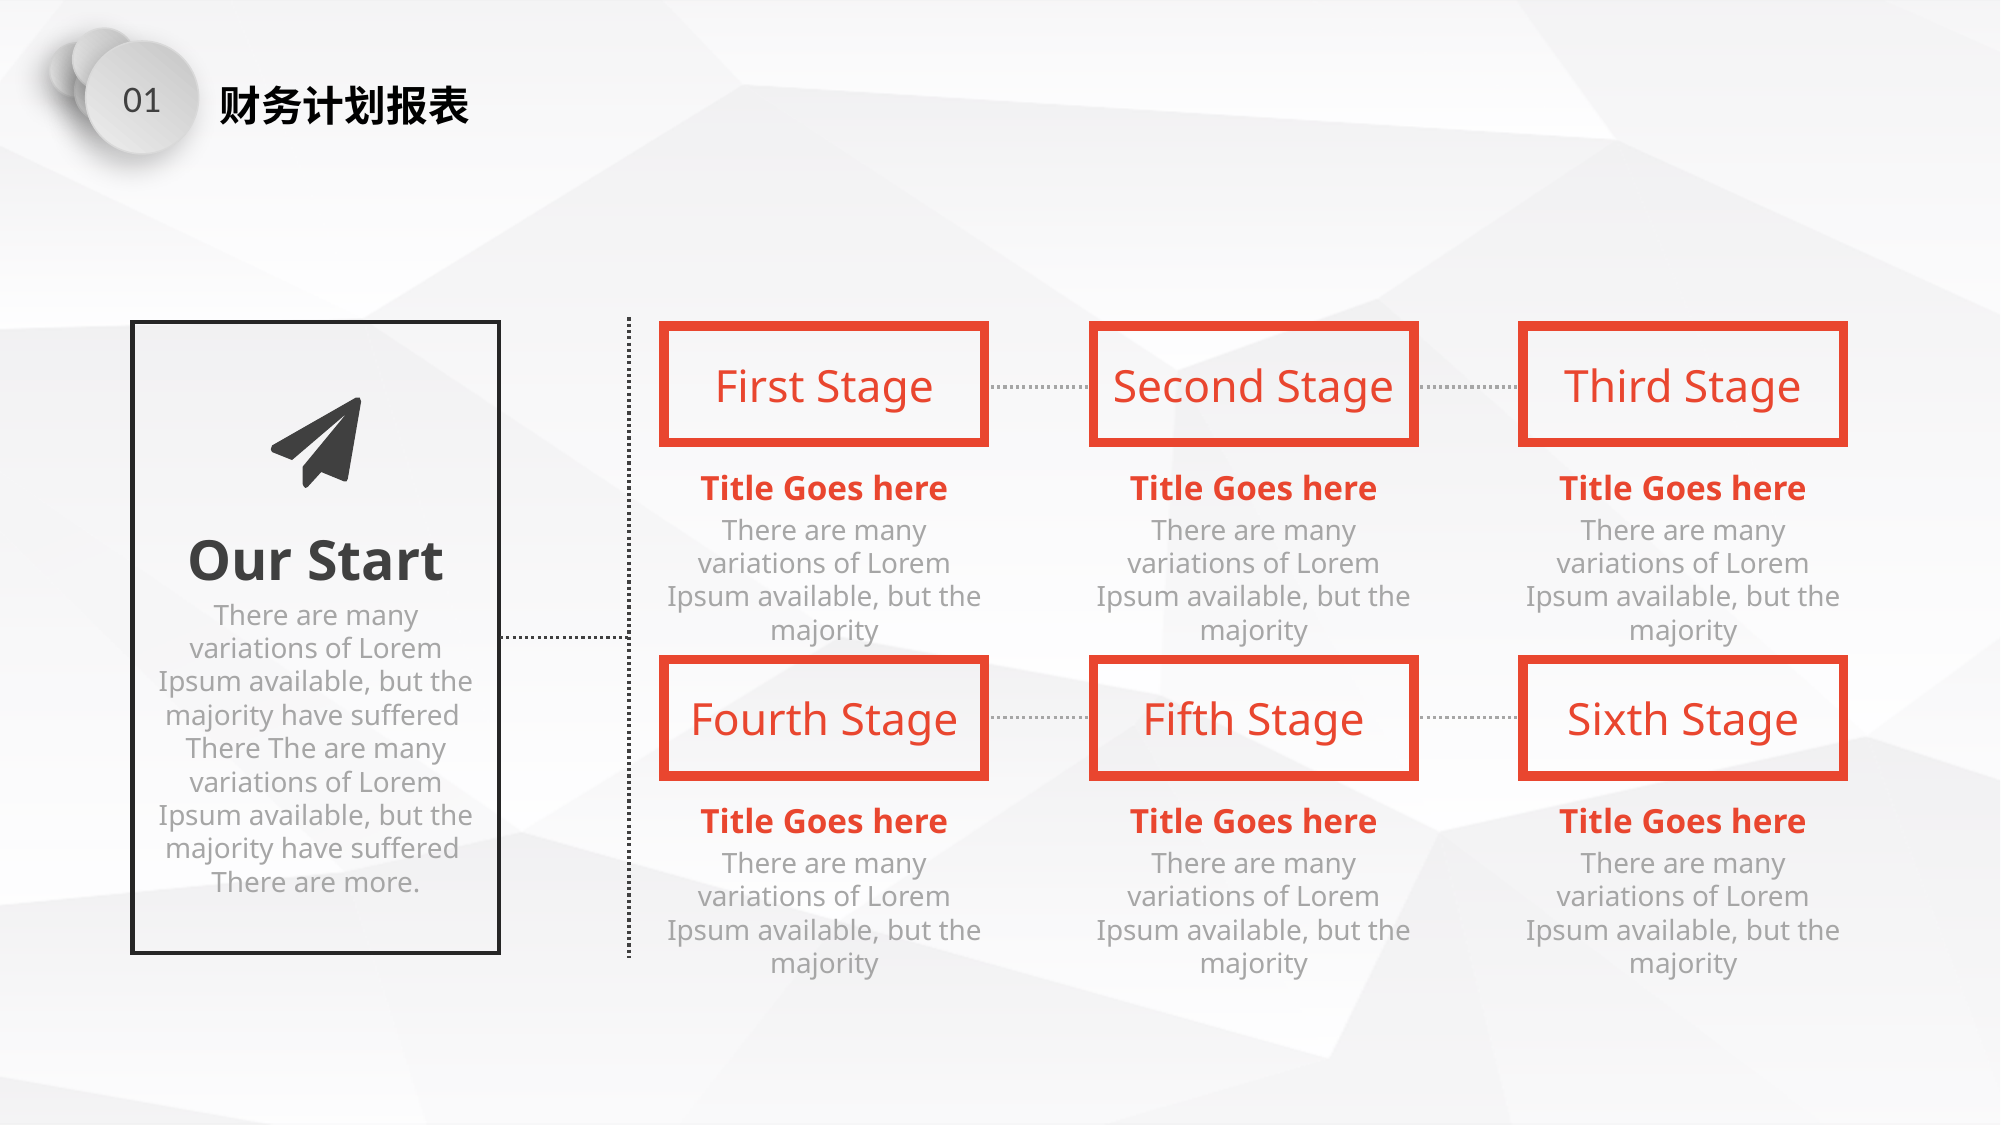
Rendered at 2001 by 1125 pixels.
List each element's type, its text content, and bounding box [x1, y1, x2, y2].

text_box Our Start There are many variations of Lorem Ipsum available, but the majority have suffered There The are many variations of Lorem Ipsum available, but the majority have suffered There are more. [142, 517, 490, 906]
text_box [132, 321, 500, 954]
text_box 财务计划报表 [199, 72, 491, 138]
text_box First Stage [663, 325, 986, 444]
text_box Title Goes here There are many variations of Lorem Ipsum available, but the majority [1510, 792, 1857, 987]
text_box Title Goes here There are many variations of Lorem Ipsum available, but the majority [651, 459, 998, 654]
text_box Title Goes here There are many variations of Lorem Ipsum available, but the majority [1080, 792, 1427, 987]
text_box Fourth Stage [663, 658, 986, 777]
text_box Second Stage [1092, 325, 1415, 444]
text_box Title Goes here There are many variations of Lorem Ipsum available, but the majority [1080, 459, 1427, 654]
text_box Third Stage [1522, 325, 1844, 444]
picture [0, 0, 2001, 1125]
text_box Title Goes here There are many variations of Lorem Ipsum available, but the majority [1510, 459, 1857, 654]
text_box Fifth Stage [1092, 658, 1415, 777]
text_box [49, 28, 199, 154]
text_box Title Goes here There are many variations of Lorem Ipsum available, but the majority [651, 792, 998, 987]
text_box [270, 397, 362, 488]
text_box Sixth Stage [1522, 658, 1844, 777]
